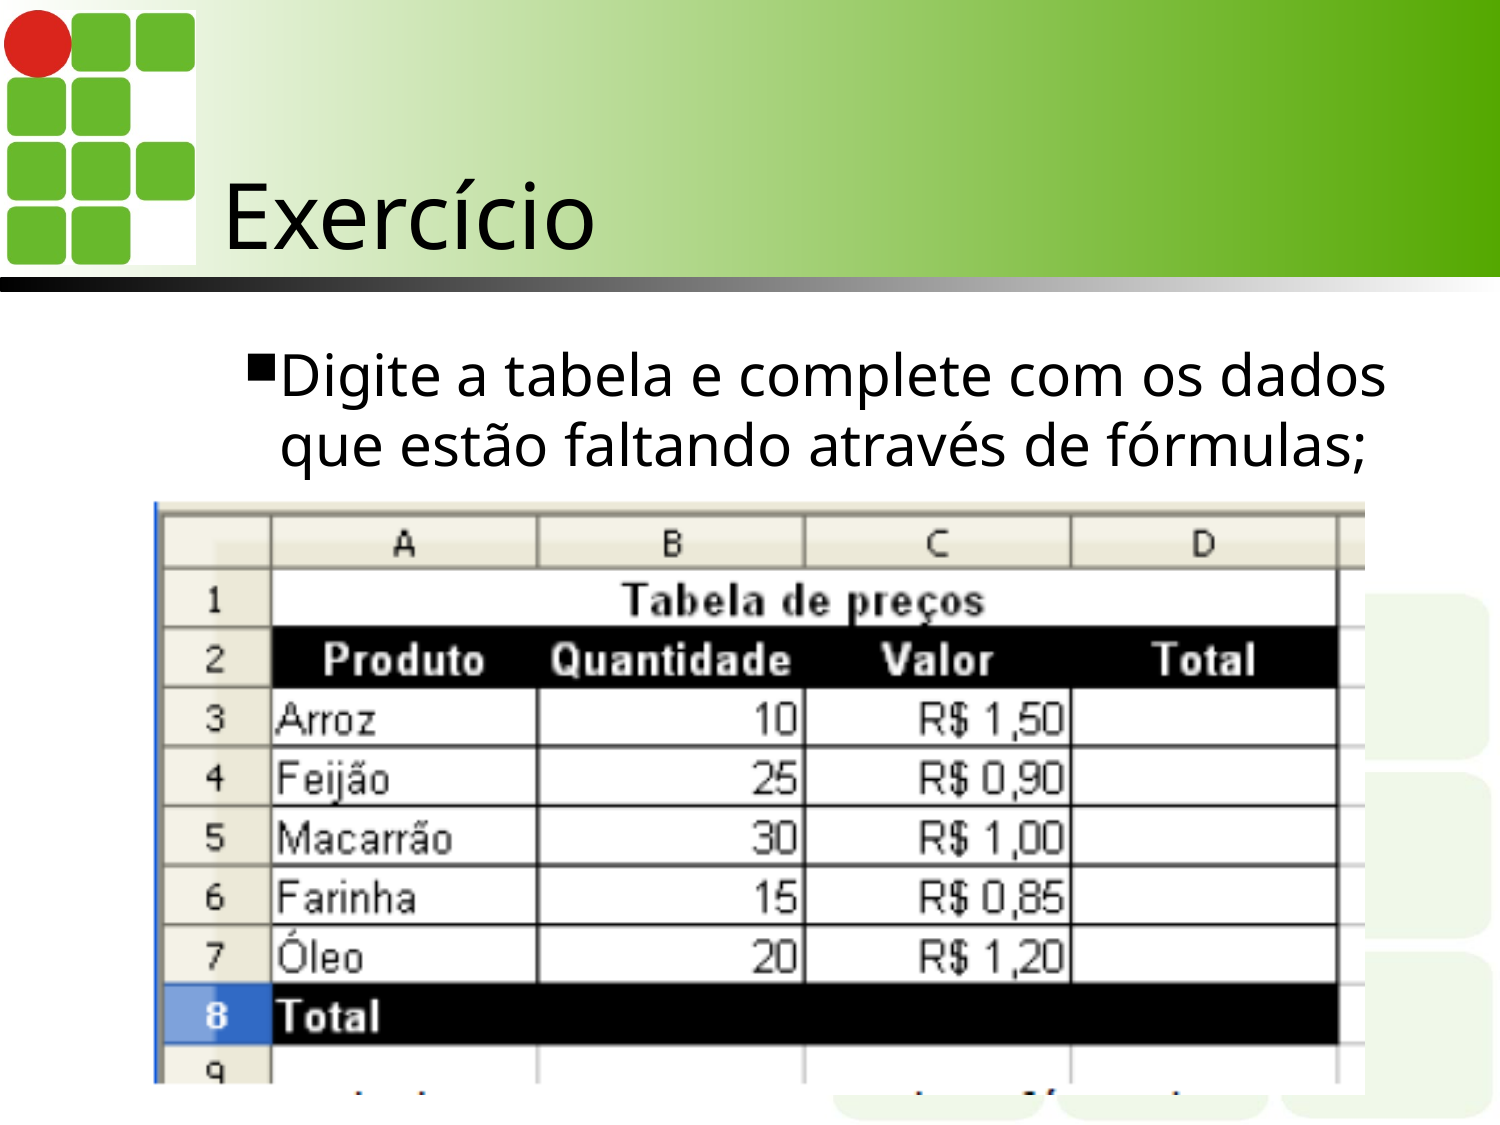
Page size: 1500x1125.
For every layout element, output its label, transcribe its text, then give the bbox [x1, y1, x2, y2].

picture [4, 10, 196, 265]
text_box Exercício [206, 35, 1467, 275]
picture [147, 492, 1500, 1125]
text_box Digite a tabela e complete com os dados que estão faltando através de fórmulas; [193, 331, 1469, 1006]
